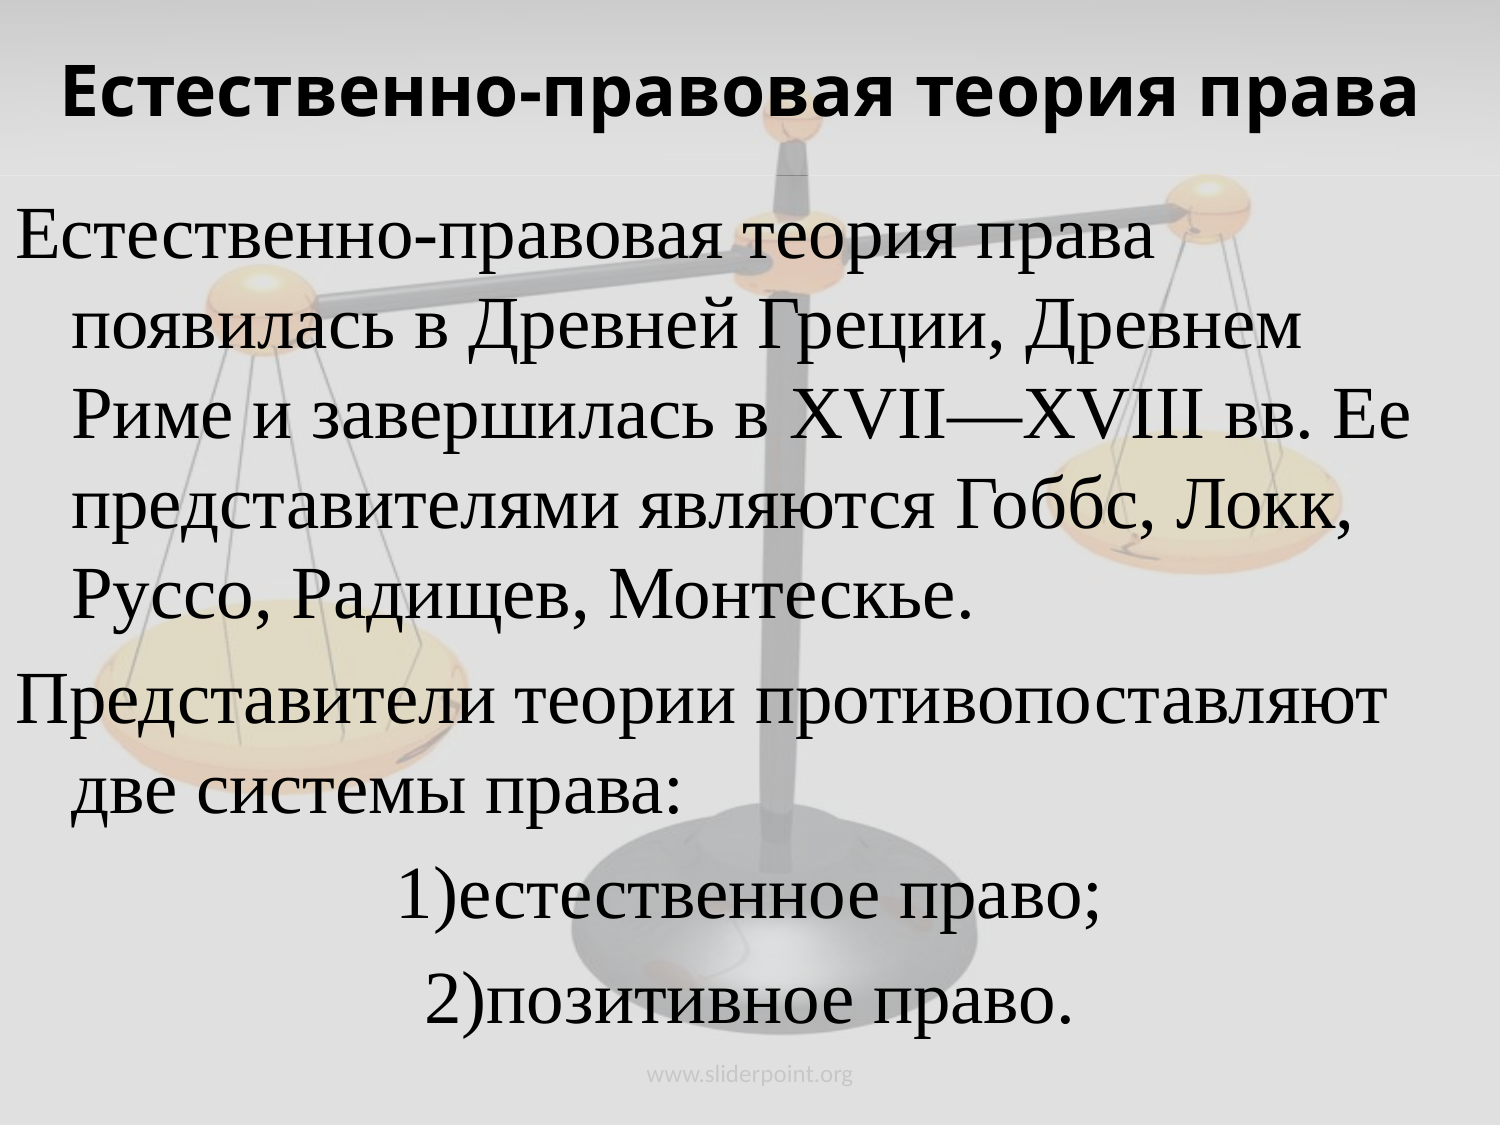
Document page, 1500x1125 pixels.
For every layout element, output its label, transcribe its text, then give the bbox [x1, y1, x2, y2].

footer www.sliderpoint.org [512, 1042, 988, 1103]
title Естественно-правовая теория права [0, 0, 1500, 175]
list Естественно-правовая теория права появилась в Древней Греции, Древнем Риме и завершилась в XVII—XVIII вв. Ее представителями являются Гоббс, Локк, Руссо, Радищев, Монтескье. Представители теории противопоставляют две системы права: 1)естественное право; 2)позитивное право. [0, 175, 1500, 1125]
